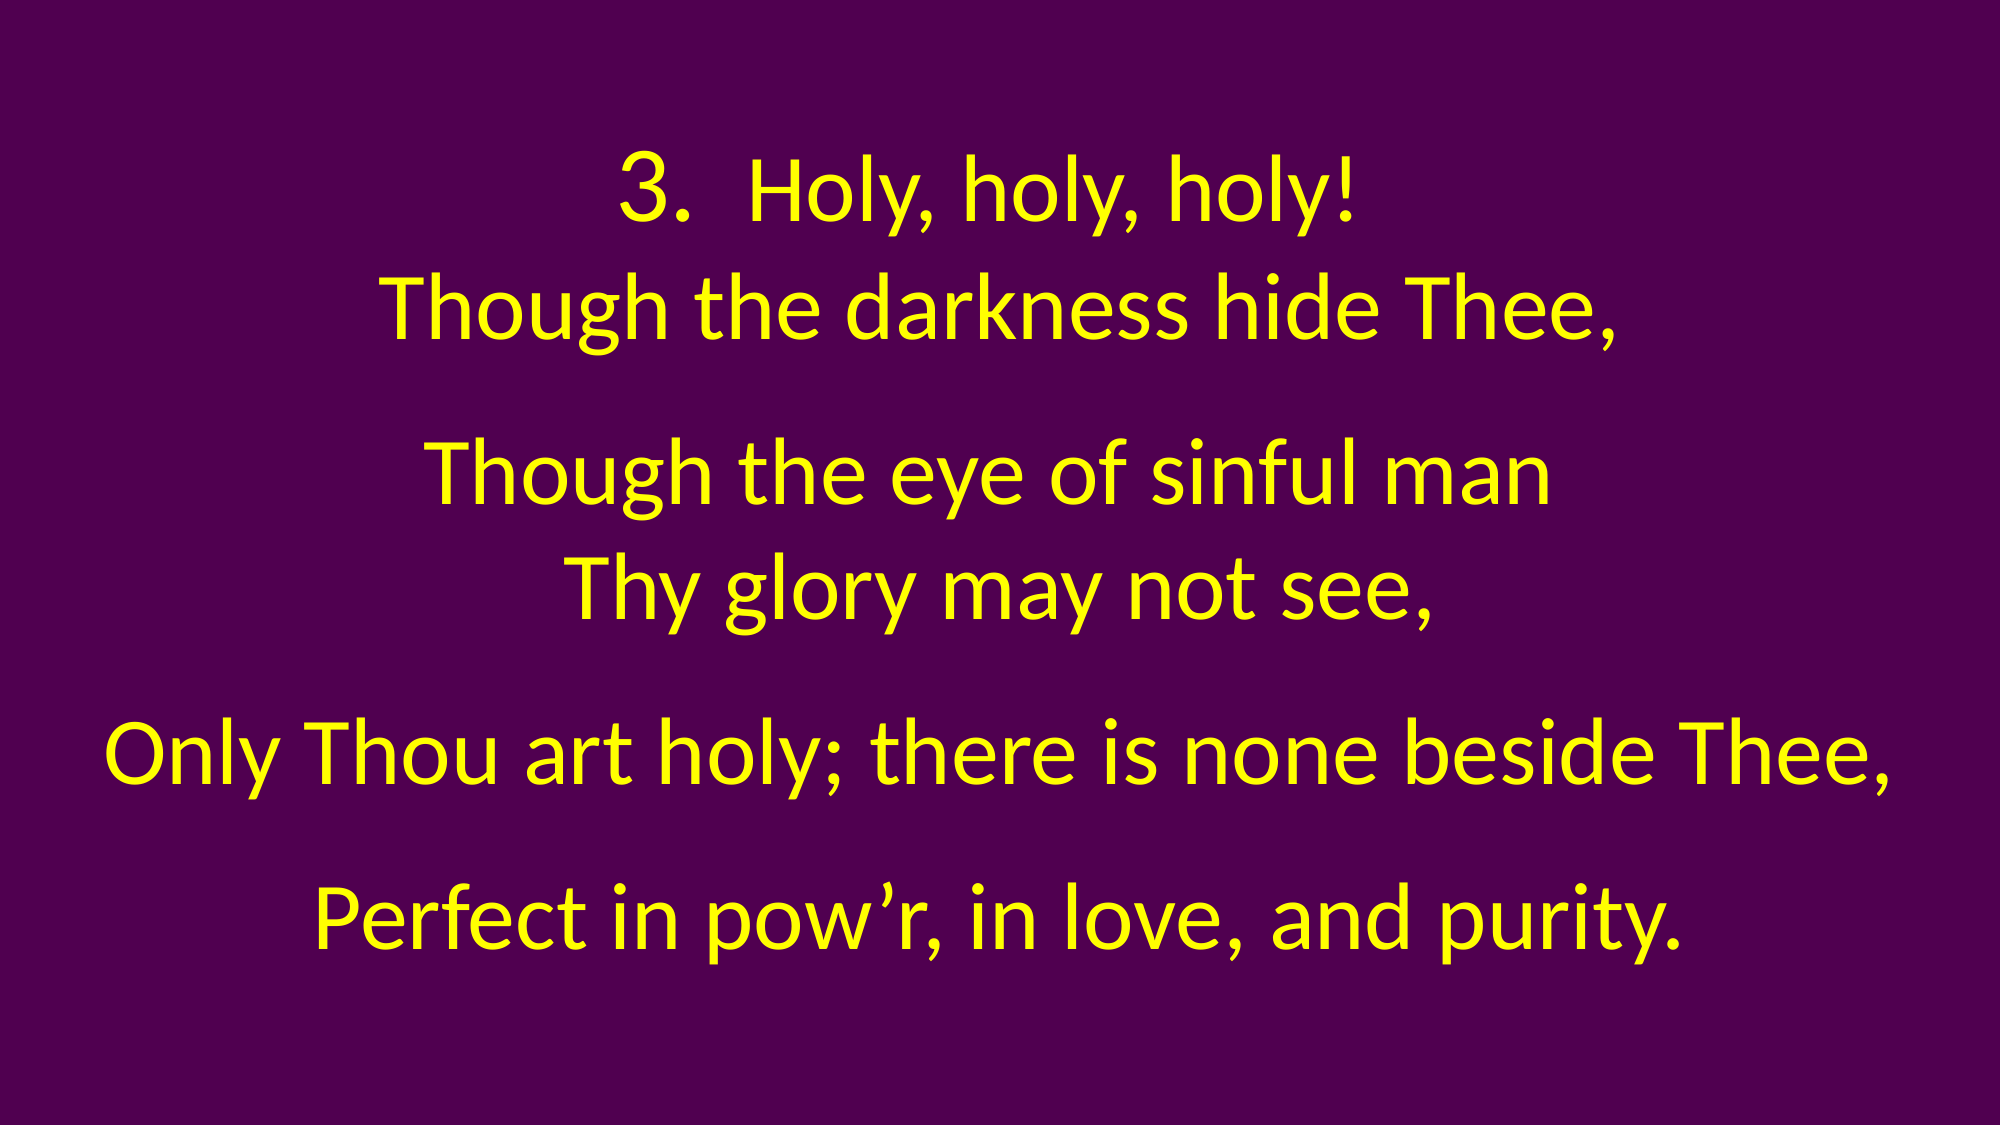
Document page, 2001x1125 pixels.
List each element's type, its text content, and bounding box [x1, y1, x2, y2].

text_box 3. Holy, holy, holy! Though the darkness hide Thee, Though the eye of sinful man Thy glory may not see, Only Thou art holy; there is none beside Thee, Perfect in pow’r, in love, and purity. [0, 106, 2000, 976]
